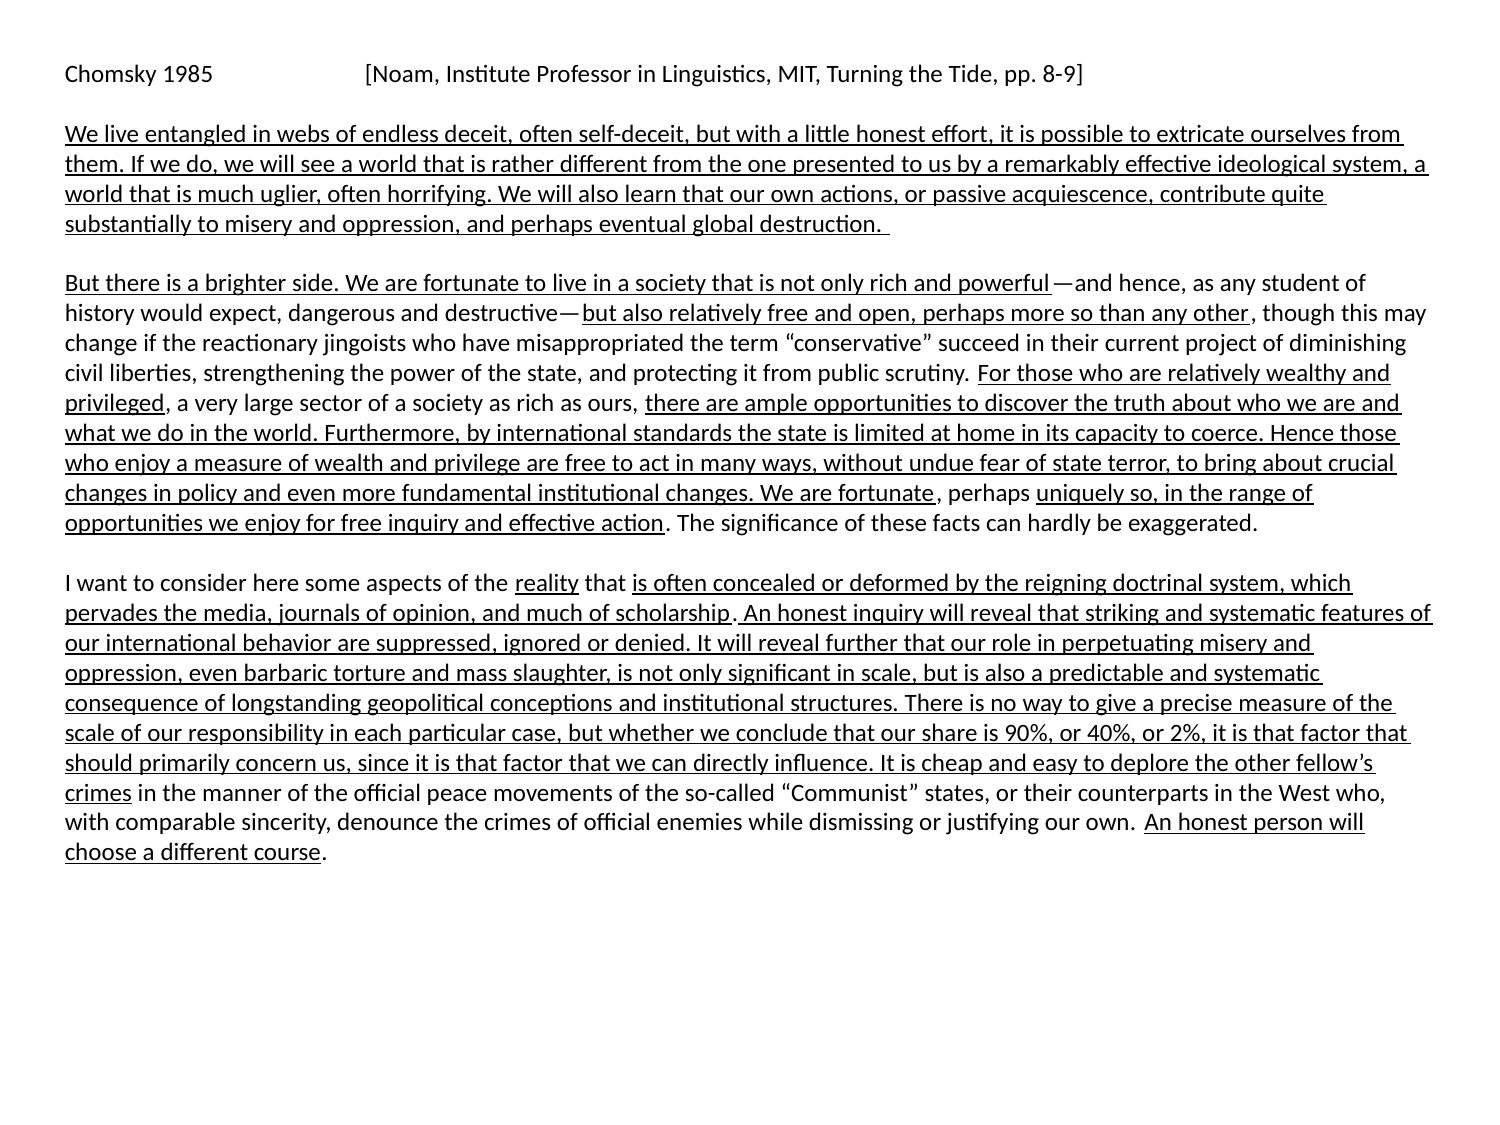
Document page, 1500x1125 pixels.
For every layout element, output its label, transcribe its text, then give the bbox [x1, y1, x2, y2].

text_box Chomsky 1985 [Noam, Institute Professor in Linguistics, MIT, Turning the Tide, pp. 8-9] We live entangled in webs of endless deceit, often self-deceit, but with a little honest effort, it is possible to extricate ourselves from them. If we do, we will see a world that is rather different from the one presented to us by a remarkably effective ideological system, a world that is much uglier, often horrifying. We will also learn that our own actions, or passive acquiescence, contribute quite substantially to misery and oppression, and perhaps eventual global destruction. But there is a brighter side. We are fortunate to live in a society that is not only rich and powerful—and hence, as any student of history would expect, dangerous and destructive—but also relatively free and open, perhaps more so than any other, though this may change if the reactionary jingoists who have misappropriated the term “conservative” succeed in their current project of diminishing civil liberties, strengthening the power of the state, and protecting it from public scrutiny. For those who are relatively wealthy and privileged, a very large sector of a society as rich as ours, there are ample opportunities to discover the truth about who we are and what we do in the world. Furthermore, by international standards the state is limited at home in its capacity to coerce. Hence those who enjoy a measure of wealth and privilege are free to act in many ways, without undue fear of state terror, to bring about crucial changes in policy and even more fundamental institutional changes. We are fortunate, perhaps uniquely so, in the range of opportunities we enjoy for free inquiry and effective action. The significance of these facts can hardly be exaggerated. I want to consider here some aspects of the reality that is often concealed or deformed by the reigning doctrinal system, which pervades the media, journals of opinion, and much of scholarship. An honest inquiry will reveal that striking and systematic features of our international behavior are suppressed, ignored or denied. It will reveal further that our role in perpetuating misery and oppression, even barbaric torture and mass slaughter, is not only significant in scale, but is also a predictable and systematic consequence of longstanding geopolitical conceptions and institutional structures. There is no way to give a precise measure of the scale of our responsibility in each particular case, but whether we conclude that our share is 90%, or 40%, or 2%, it is that factor that should primarily concern us, since it is that factor that we can directly influence. It is cheap and easy to deplore the other fellow’s crimes in the manner of the official peace movements of the so-called “Communist” states, or their counterparts in the West who, with comparable sincerity, denounce the crimes of official enemies while dismissing or justifying our own. An honest person will choose a different course. [50, 50, 1450, 874]
